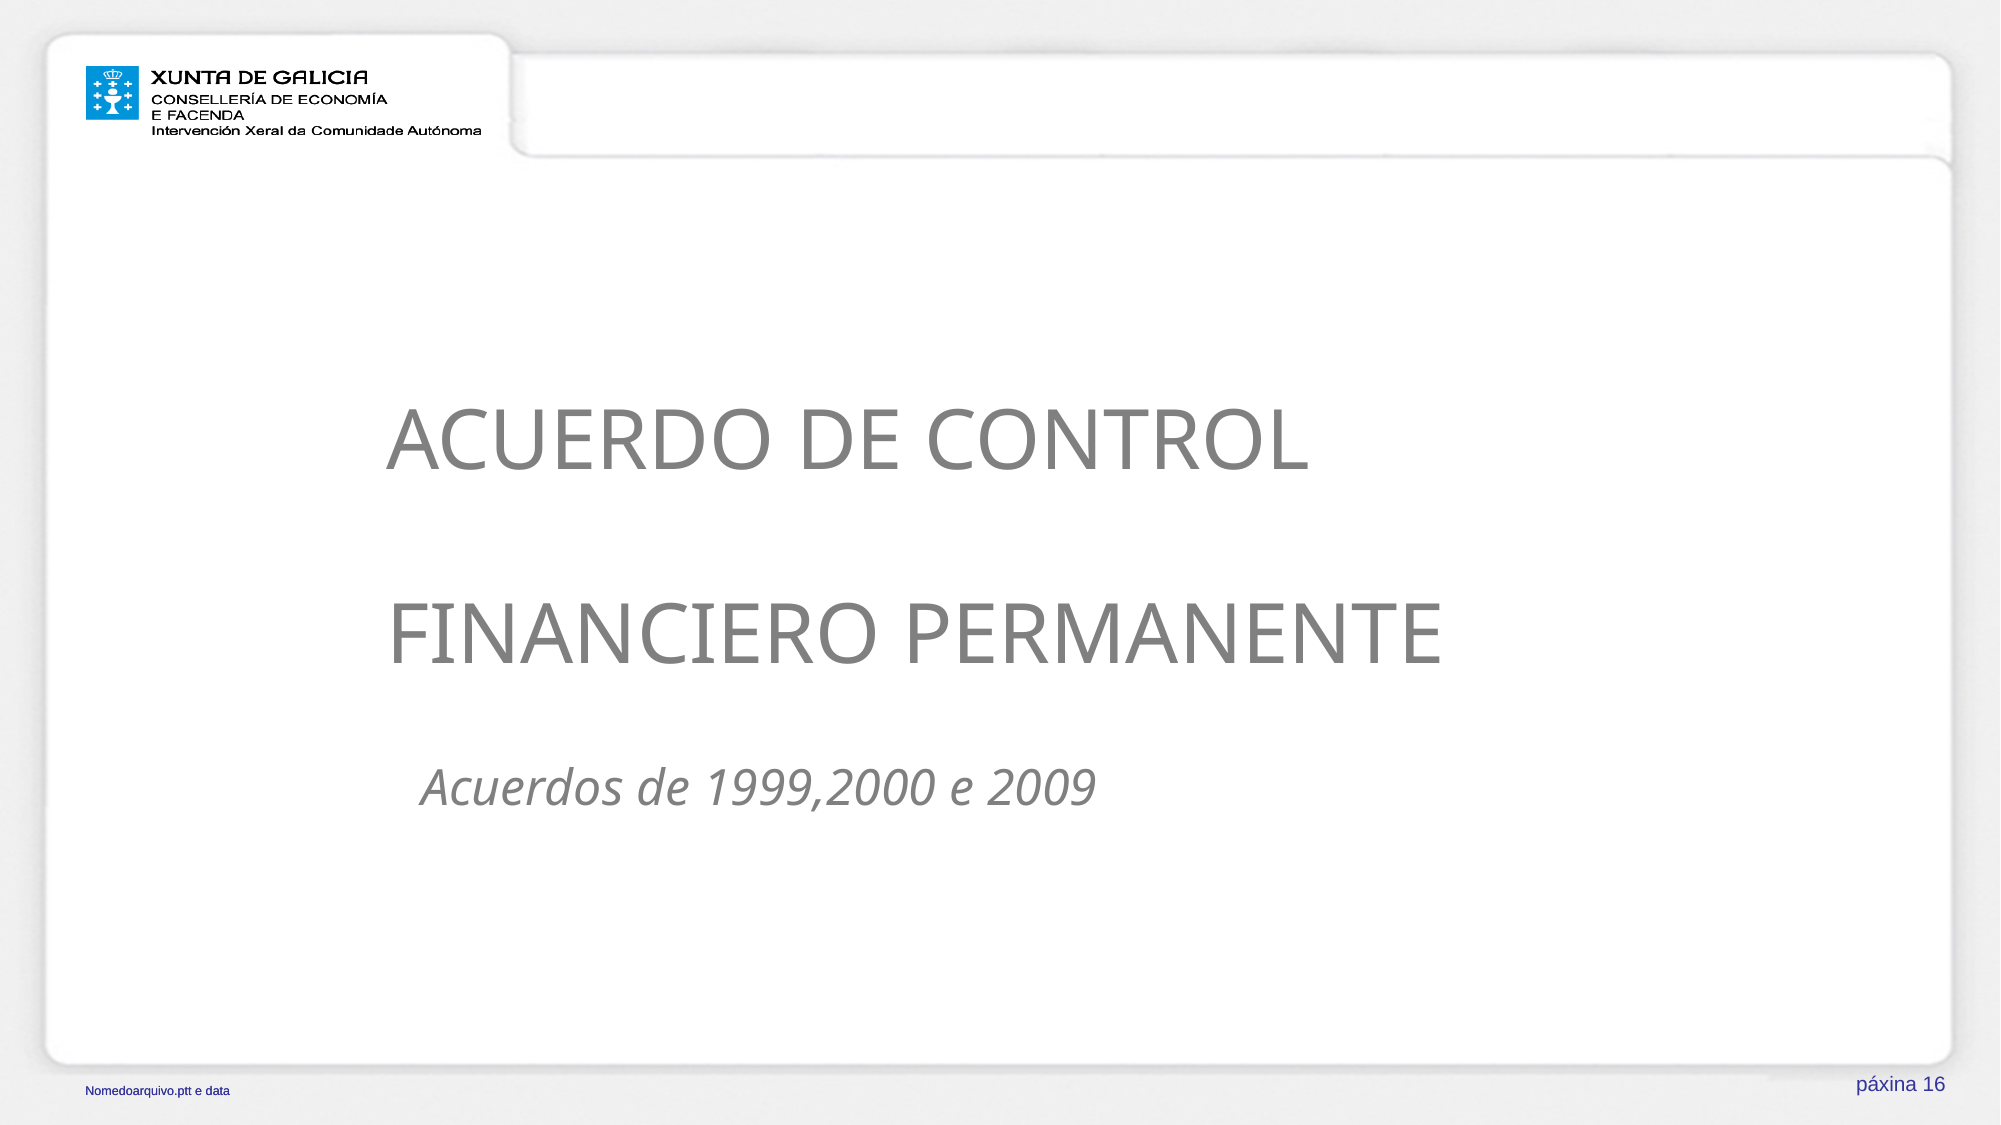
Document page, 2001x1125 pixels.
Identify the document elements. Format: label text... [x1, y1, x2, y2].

list ACUERDO DE CONTROL FINANCIERO PERMANENTE Acuerdos de 1999,2000 e 2009 [314, 290, 1697, 723]
picture [0, 0, 2001, 1125]
slide_number páxina 16 [1493, 1063, 1961, 1125]
